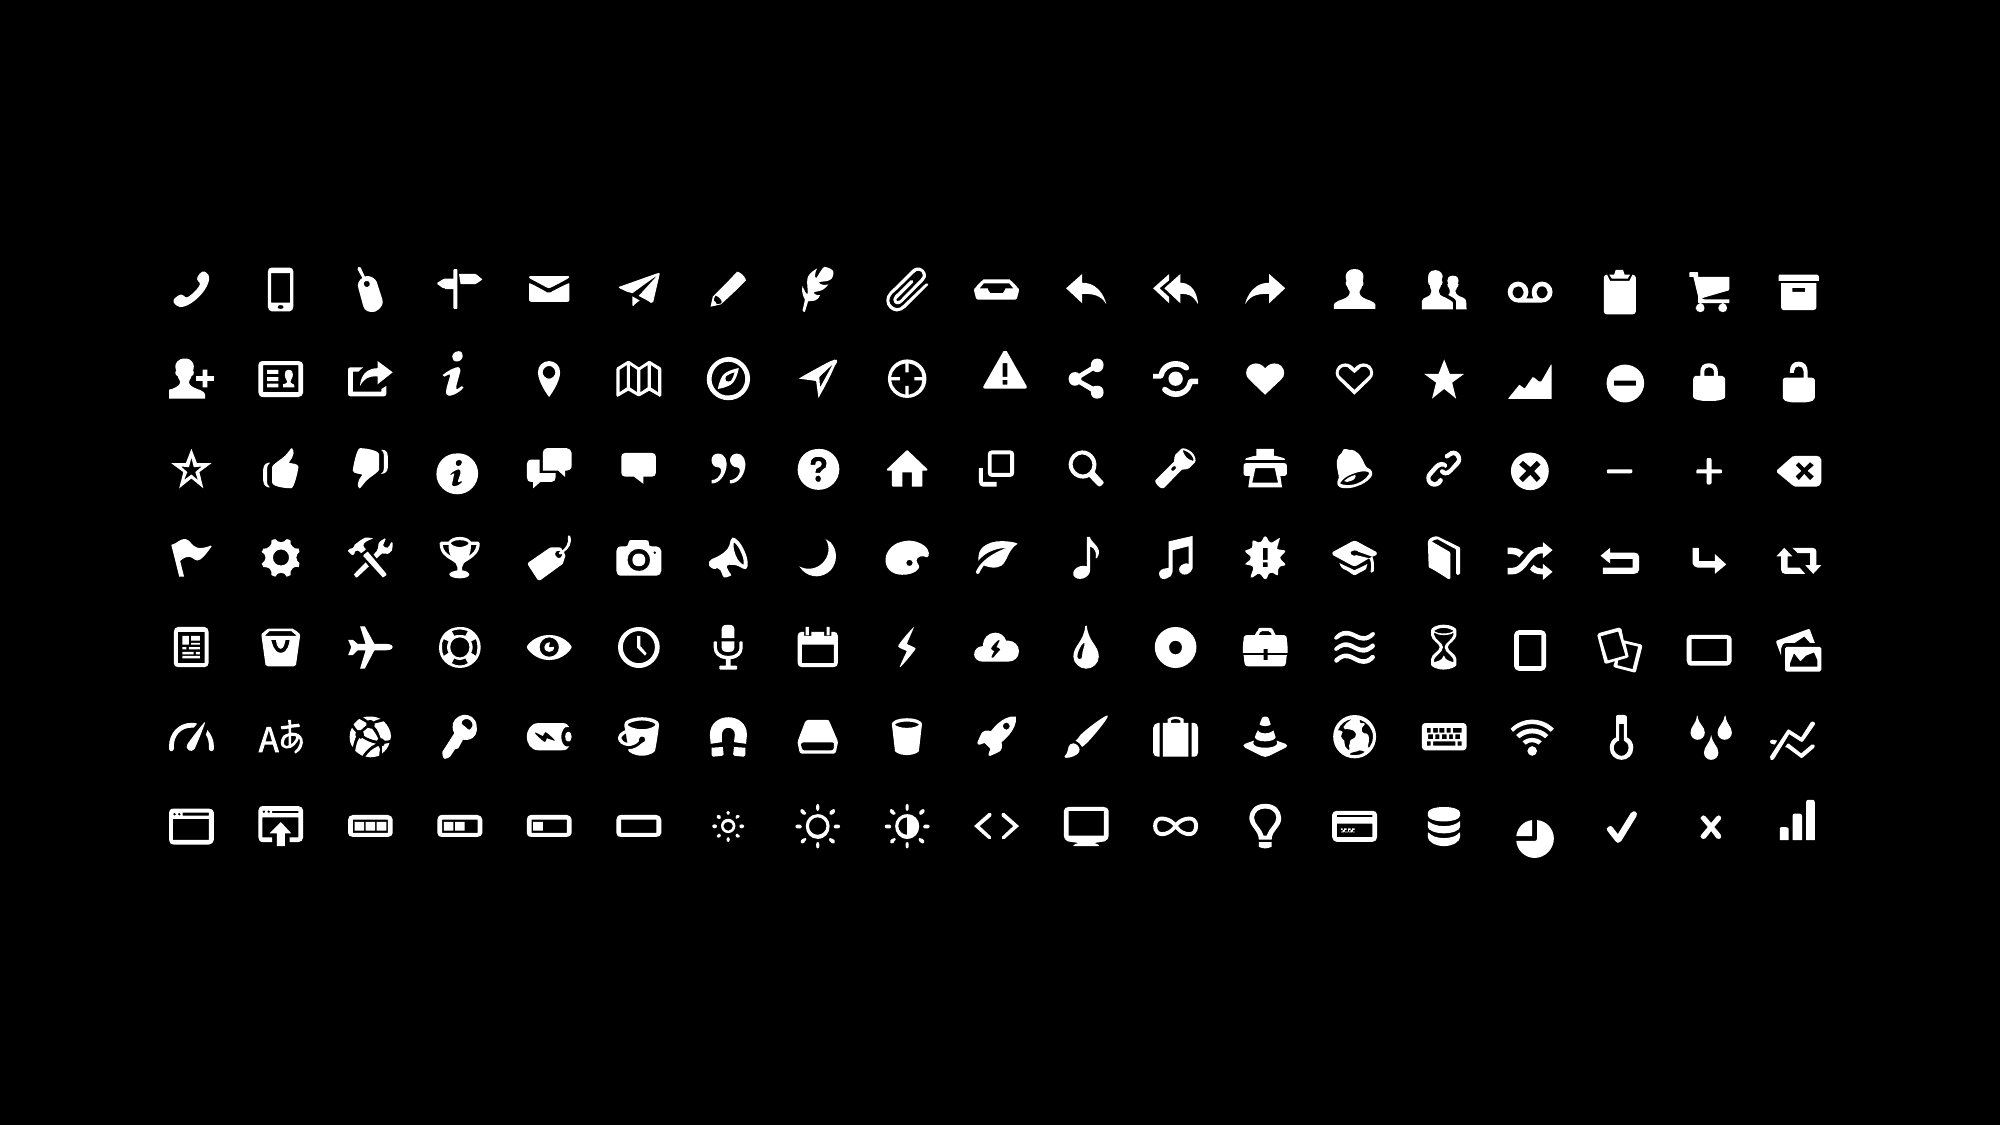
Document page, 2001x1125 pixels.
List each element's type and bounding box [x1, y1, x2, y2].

text_box [1427, 806, 1461, 822]
text_box [439, 626, 481, 668]
text_box [1153, 361, 1190, 379]
text_box [1158, 535, 1193, 580]
text_box [526, 459, 556, 489]
text_box [1335, 363, 1374, 395]
text_box [1249, 803, 1282, 840]
text_box [1431, 624, 1457, 670]
text_box [436, 453, 479, 495]
text_box [360, 361, 393, 386]
text_box [280, 719, 303, 754]
text_box [833, 824, 841, 829]
text_box [1168, 371, 1183, 386]
text_box [977, 716, 1016, 756]
text_box [442, 714, 477, 759]
text_box [1510, 452, 1549, 491]
text_box [1516, 820, 1554, 858]
text_box [709, 537, 748, 578]
text_box [258, 361, 304, 398]
text_box [617, 626, 660, 669]
text_box [891, 718, 923, 756]
text_box [800, 837, 807, 844]
text_box [196, 369, 214, 388]
text_box [348, 626, 393, 669]
text_box [829, 837, 835, 844]
text_box [1600, 547, 1640, 574]
text_box [1776, 547, 1806, 574]
text_box [526, 723, 570, 751]
text_box [711, 746, 724, 757]
text_box [895, 814, 920, 839]
text_box [983, 351, 1027, 389]
text_box [1700, 815, 1722, 839]
text_box [529, 276, 570, 289]
text_box [442, 367, 464, 396]
text_box [885, 540, 929, 575]
text_box [1690, 715, 1705, 740]
text_box [978, 468, 997, 487]
text_box [439, 536, 480, 579]
text_box [1064, 715, 1108, 758]
text_box [171, 539, 212, 577]
text_box [1606, 364, 1645, 403]
text_box [261, 628, 301, 667]
text_box [884, 824, 892, 829]
text_box [886, 267, 929, 312]
text_box [263, 462, 270, 488]
text_box [974, 632, 1019, 662]
text_box [1243, 655, 1287, 667]
text_box [974, 279, 1019, 300]
text_box [829, 809, 836, 815]
text_box [616, 361, 662, 398]
text_box [1447, 275, 1467, 310]
text_box [171, 448, 212, 489]
text_box [1693, 363, 1726, 401]
text_box [382, 742, 390, 754]
text_box [618, 717, 659, 756]
text_box [1066, 273, 1107, 305]
text_box [1427, 832, 1461, 847]
text_box [353, 718, 367, 731]
text_box [1426, 461, 1447, 487]
text_box [798, 359, 838, 398]
text_box [1162, 378, 1199, 398]
text_box [1063, 806, 1109, 847]
text_box [1333, 715, 1377, 759]
text_box [1001, 813, 1019, 839]
text_box [1068, 450, 1104, 487]
text_box [1427, 821, 1461, 834]
text_box [616, 540, 662, 576]
text_box [537, 361, 561, 398]
text_box [797, 448, 840, 490]
text_box [1427, 536, 1461, 579]
text_box [173, 271, 210, 308]
text_box [1333, 269, 1376, 309]
text_box [205, 730, 214, 752]
text_box [1606, 811, 1637, 843]
text_box [1245, 448, 1285, 460]
text_box [1258, 842, 1272, 849]
text_box [363, 727, 379, 741]
text_box [1508, 364, 1552, 399]
text_box [1334, 630, 1375, 641]
text_box [616, 814, 662, 837]
text_box [706, 356, 751, 401]
text_box [1597, 627, 1643, 673]
text_box [1243, 463, 1287, 488]
text_box [975, 541, 1018, 574]
text_box [258, 806, 304, 843]
text_box [710, 271, 746, 307]
text_box [1527, 746, 1538, 756]
text_box [713, 624, 743, 670]
text_box [1717, 715, 1732, 740]
text_box [974, 813, 992, 839]
text_box [1516, 728, 1549, 739]
text_box [890, 837, 896, 844]
text_box [1162, 716, 1189, 757]
text_box [1155, 448, 1196, 489]
text_box [526, 634, 572, 661]
text_box [1510, 719, 1554, 732]
text_box [729, 453, 746, 484]
text_box [1191, 722, 1199, 757]
text_box [348, 367, 387, 397]
text_box [1332, 540, 1377, 573]
text_box [1153, 722, 1160, 757]
text_box [1153, 273, 1170, 304]
text_box [886, 450, 928, 487]
text_box [526, 814, 572, 837]
text_box [353, 538, 393, 578]
text_box [1609, 714, 1634, 760]
text_box [1068, 358, 1104, 399]
text_box [800, 809, 807, 815]
text_box [1507, 281, 1553, 303]
text_box [918, 837, 925, 844]
text_box [1245, 536, 1286, 580]
text_box [887, 359, 927, 398]
text_box [1334, 642, 1375, 653]
text_box [1246, 363, 1285, 395]
text_box [802, 266, 834, 312]
text_box [169, 722, 198, 752]
text_box [1692, 547, 1727, 574]
text_box [1507, 542, 1553, 575]
text_box [437, 269, 458, 309]
text_box [542, 448, 572, 478]
text_box [1439, 450, 1462, 476]
text_box [452, 351, 463, 362]
text_box [805, 814, 830, 839]
text_box [797, 719, 838, 754]
text_box [898, 626, 916, 668]
text_box [186, 722, 206, 751]
text_box [169, 808, 214, 845]
text_box [459, 273, 483, 285]
text_box [1778, 274, 1819, 281]
text_box [1336, 449, 1373, 489]
text_box [374, 721, 392, 741]
text_box [1421, 723, 1467, 751]
text_box [889, 809, 896, 815]
text_box [437, 814, 483, 837]
text_box [621, 452, 656, 484]
text_box [357, 266, 383, 313]
text_box [352, 448, 380, 489]
text_box [349, 727, 356, 747]
text_box [1339, 563, 1368, 576]
text_box [987, 450, 1015, 477]
text_box [272, 448, 299, 489]
text_box [1782, 361, 1815, 403]
text_box [527, 535, 571, 581]
text_box [1776, 629, 1815, 656]
text_box [355, 738, 376, 756]
text_box [1245, 273, 1286, 305]
text_box [261, 539, 300, 577]
text_box [1334, 653, 1375, 664]
text_box [1781, 283, 1817, 311]
text_box [381, 449, 388, 474]
text_box [1770, 721, 1815, 760]
text_box [1073, 536, 1099, 579]
text_box [1686, 634, 1732, 666]
text_box [529, 283, 570, 302]
text_box [1779, 827, 1789, 841]
text_box [1603, 269, 1636, 315]
text_box [1514, 630, 1547, 671]
text_box [797, 626, 838, 668]
text_box [709, 717, 747, 744]
text_box [1073, 625, 1099, 669]
text_box [365, 746, 380, 758]
text_box [1689, 272, 1730, 313]
text_box [1696, 458, 1723, 485]
text_box [1421, 270, 1453, 310]
text_box [173, 626, 209, 668]
text_box [1703, 734, 1719, 760]
text_box [721, 818, 736, 834]
text_box [1242, 627, 1288, 653]
text_box [565, 731, 572, 742]
text_box [1785, 646, 1822, 672]
text_box [1792, 813, 1803, 841]
text_box [618, 272, 660, 303]
text_box [1154, 626, 1197, 669]
text_box [258, 726, 280, 753]
text_box [1522, 737, 1542, 745]
text_box [1424, 359, 1465, 399]
text_box [1243, 730, 1288, 757]
text_box [348, 537, 373, 556]
text_box [1164, 273, 1199, 305]
text_box [1530, 563, 1553, 580]
text_box [1777, 455, 1822, 487]
text_box [799, 539, 836, 577]
text_box [1606, 469, 1633, 474]
text_box [632, 296, 640, 307]
text_box [269, 822, 292, 847]
text_box [1332, 810, 1378, 842]
text_box [267, 267, 294, 312]
text_box [348, 814, 393, 837]
text_box [1806, 799, 1815, 841]
text_box [169, 358, 206, 399]
text_box [1259, 716, 1271, 727]
text_box [363, 716, 381, 722]
text_box [1153, 816, 1199, 837]
text_box [1792, 547, 1822, 574]
text_box [711, 453, 727, 484]
text_box [733, 746, 746, 757]
